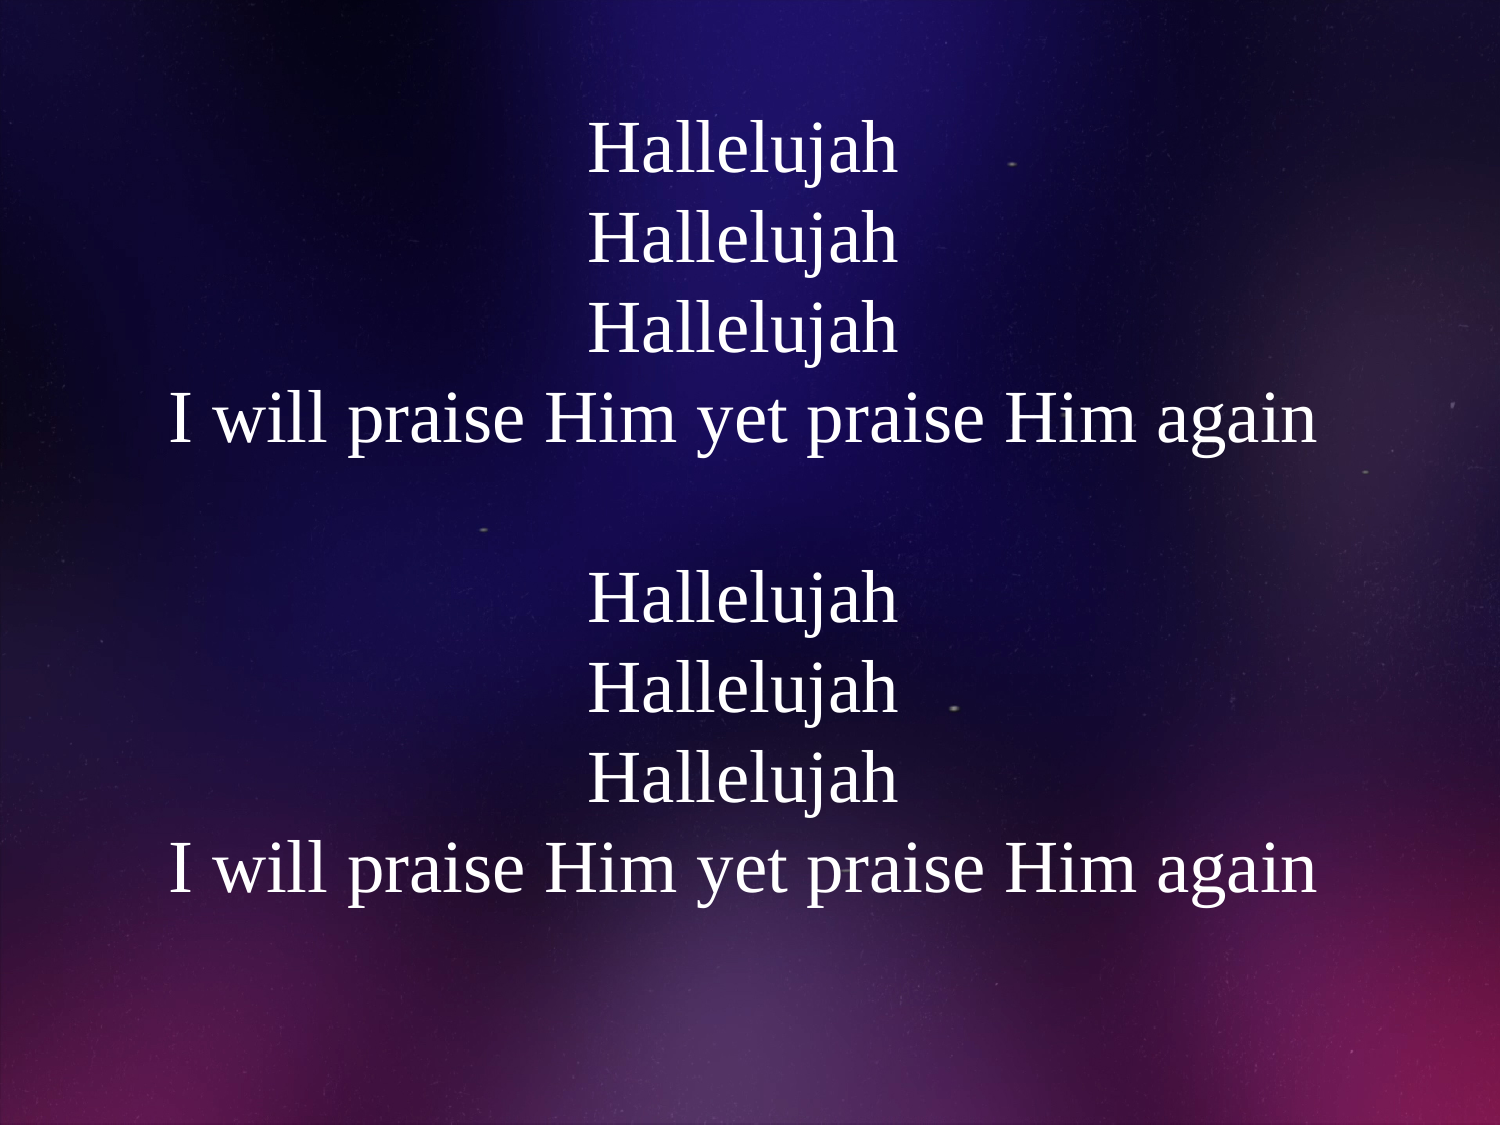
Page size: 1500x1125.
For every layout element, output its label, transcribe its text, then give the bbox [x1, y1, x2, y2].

picture [0, 0, 1500, 1125]
title Hallelujah Hallelujah Hallelujah I will praise Him yet praise Him again Hallelujah Hallelujah Hallelujah I will praise Him yet praise Him again [50, 408, 1438, 597]
